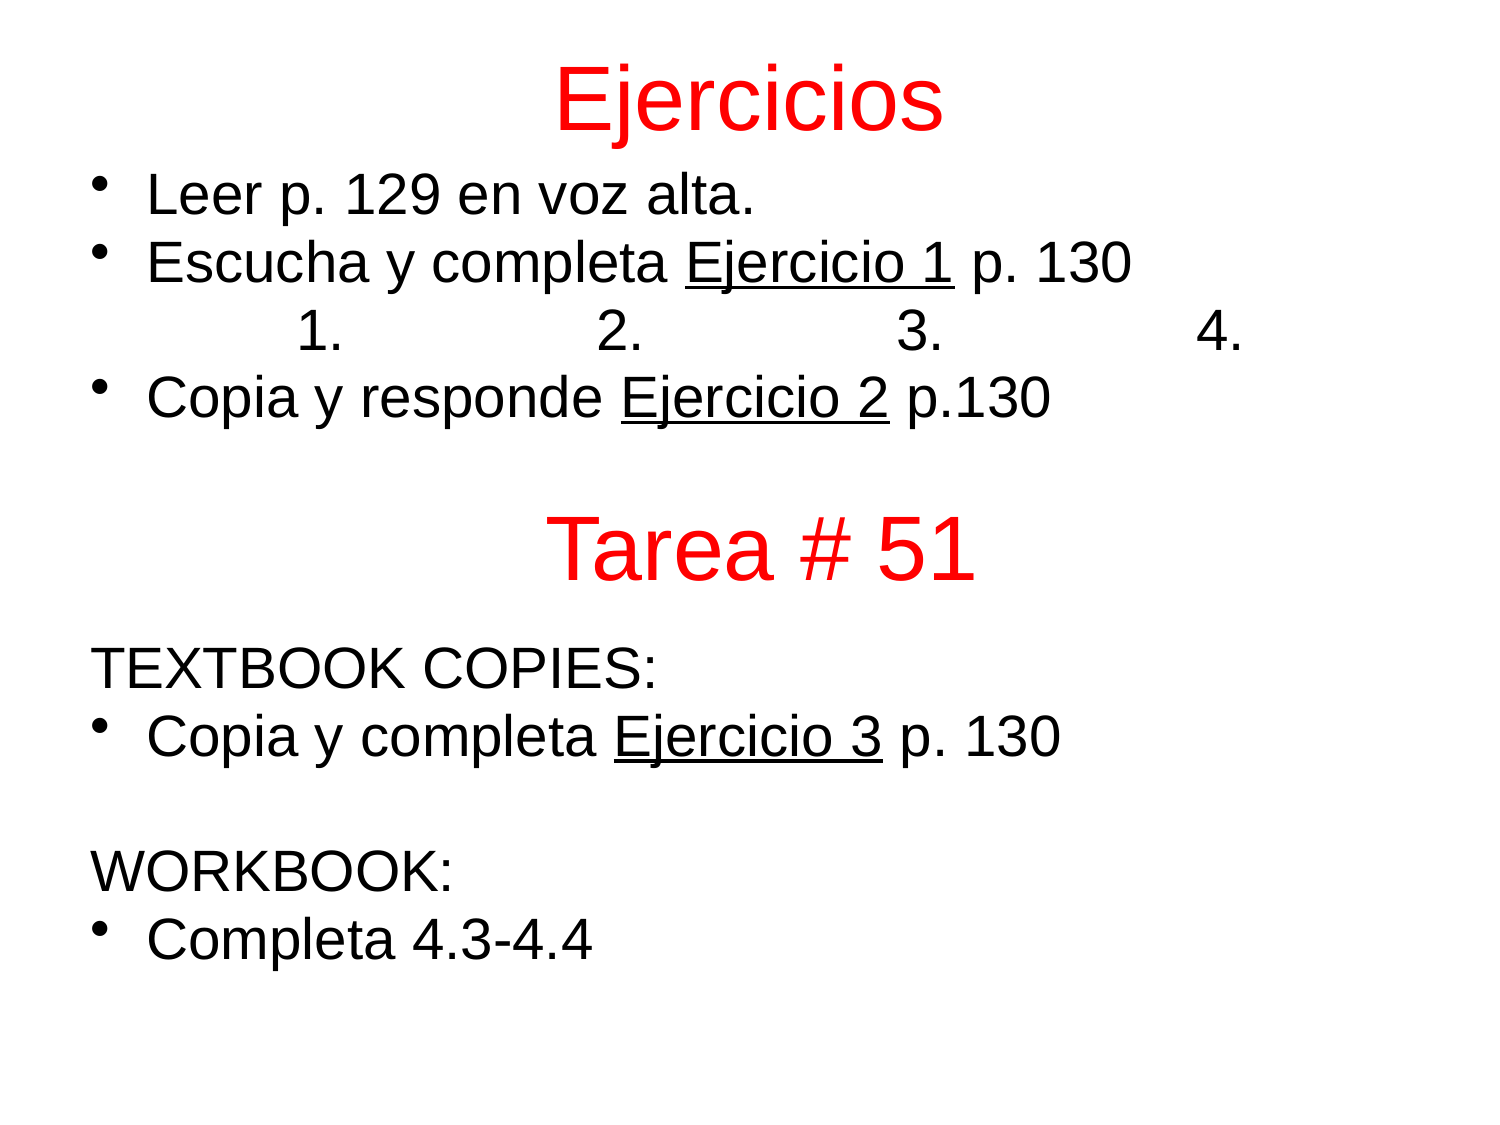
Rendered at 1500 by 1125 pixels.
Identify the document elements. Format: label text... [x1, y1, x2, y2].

text_box Tarea # 51 [87, 450, 1438, 638]
list Leer p. 129 en voz alta. Escucha y completa Ejercicio 1 p. 130 1. 2. 3. 4. Copia y responde Ejercicio 2 p.130 TEXTBOOK COPIES: Copia y completa Ejercicio 3 p. 130 WORKBOOK: Completa 4.3-4.4 [75, 162, 1425, 905]
title Ejercicios [75, 0, 1425, 162]
